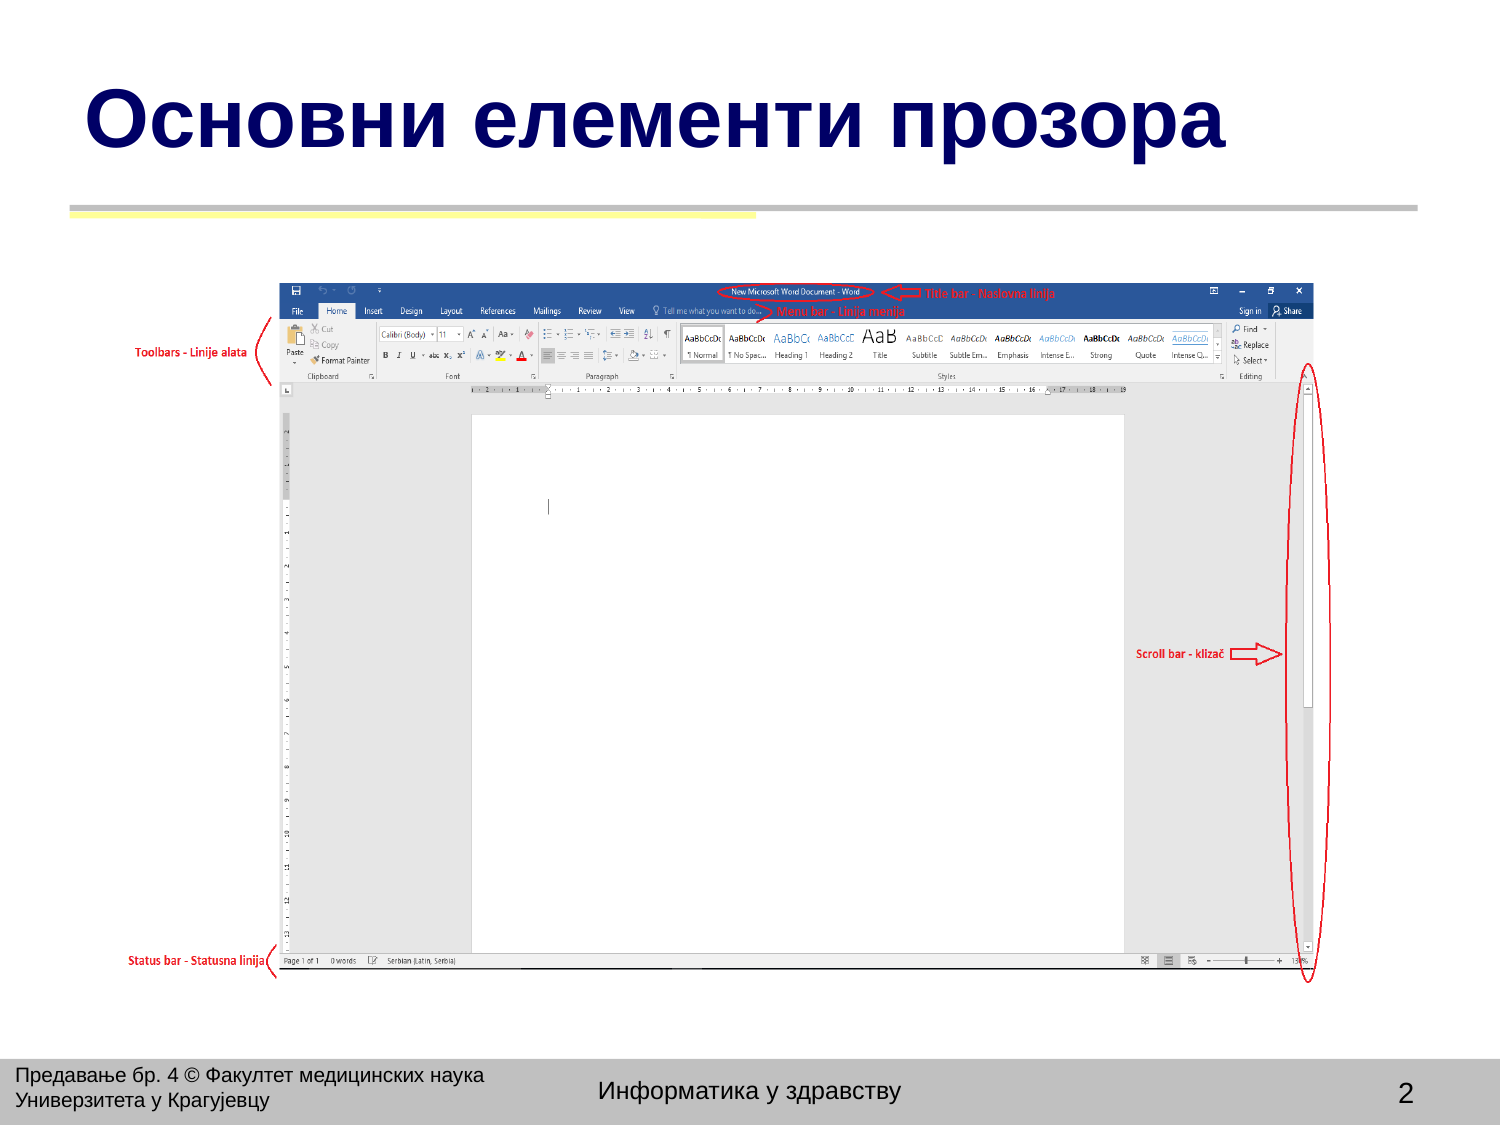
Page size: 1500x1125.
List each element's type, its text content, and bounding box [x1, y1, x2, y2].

slide_number Предавање бр. 4 © Факултет медицинских наука Универзитета у Крагујевцу [0, 1053, 617, 1108]
title Основни елементи прозора [69, 19, 1426, 208]
picture [127, 265, 1426, 988]
slide_number 2 [1079, 1066, 1430, 1125]
footer Информатика у здравству [512, 1066, 988, 1125]
